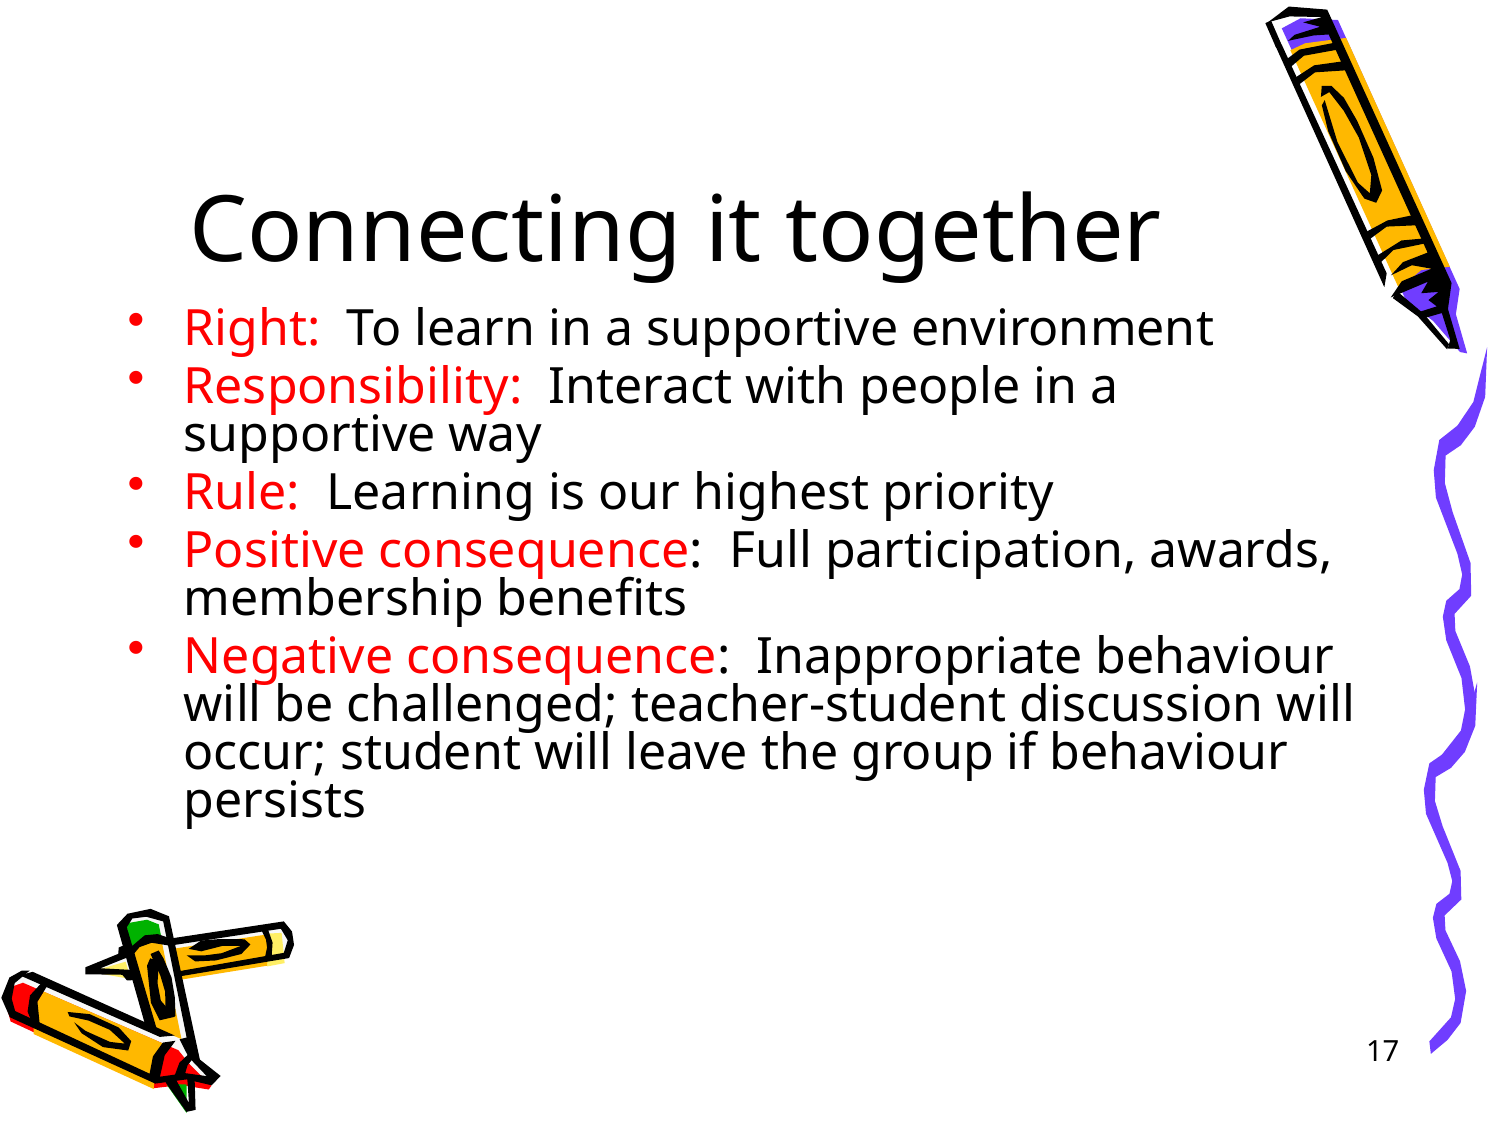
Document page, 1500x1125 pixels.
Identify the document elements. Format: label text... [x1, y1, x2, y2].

list Right: To learn in a supportive environment Responsibility: Interact with people in a supportive way Rule: Learning is our highest priority Positive consequence: Full participation, awards, membership benefits Negative consequence: Inappropriate behaviour will be challenged; teacher-student discussion will occur; student will leave the group if behaviour persists [112, 299, 1376, 901]
title Connecting it together [112, 24, 1240, 288]
slide_number 17 [1101, 1024, 1415, 1101]
